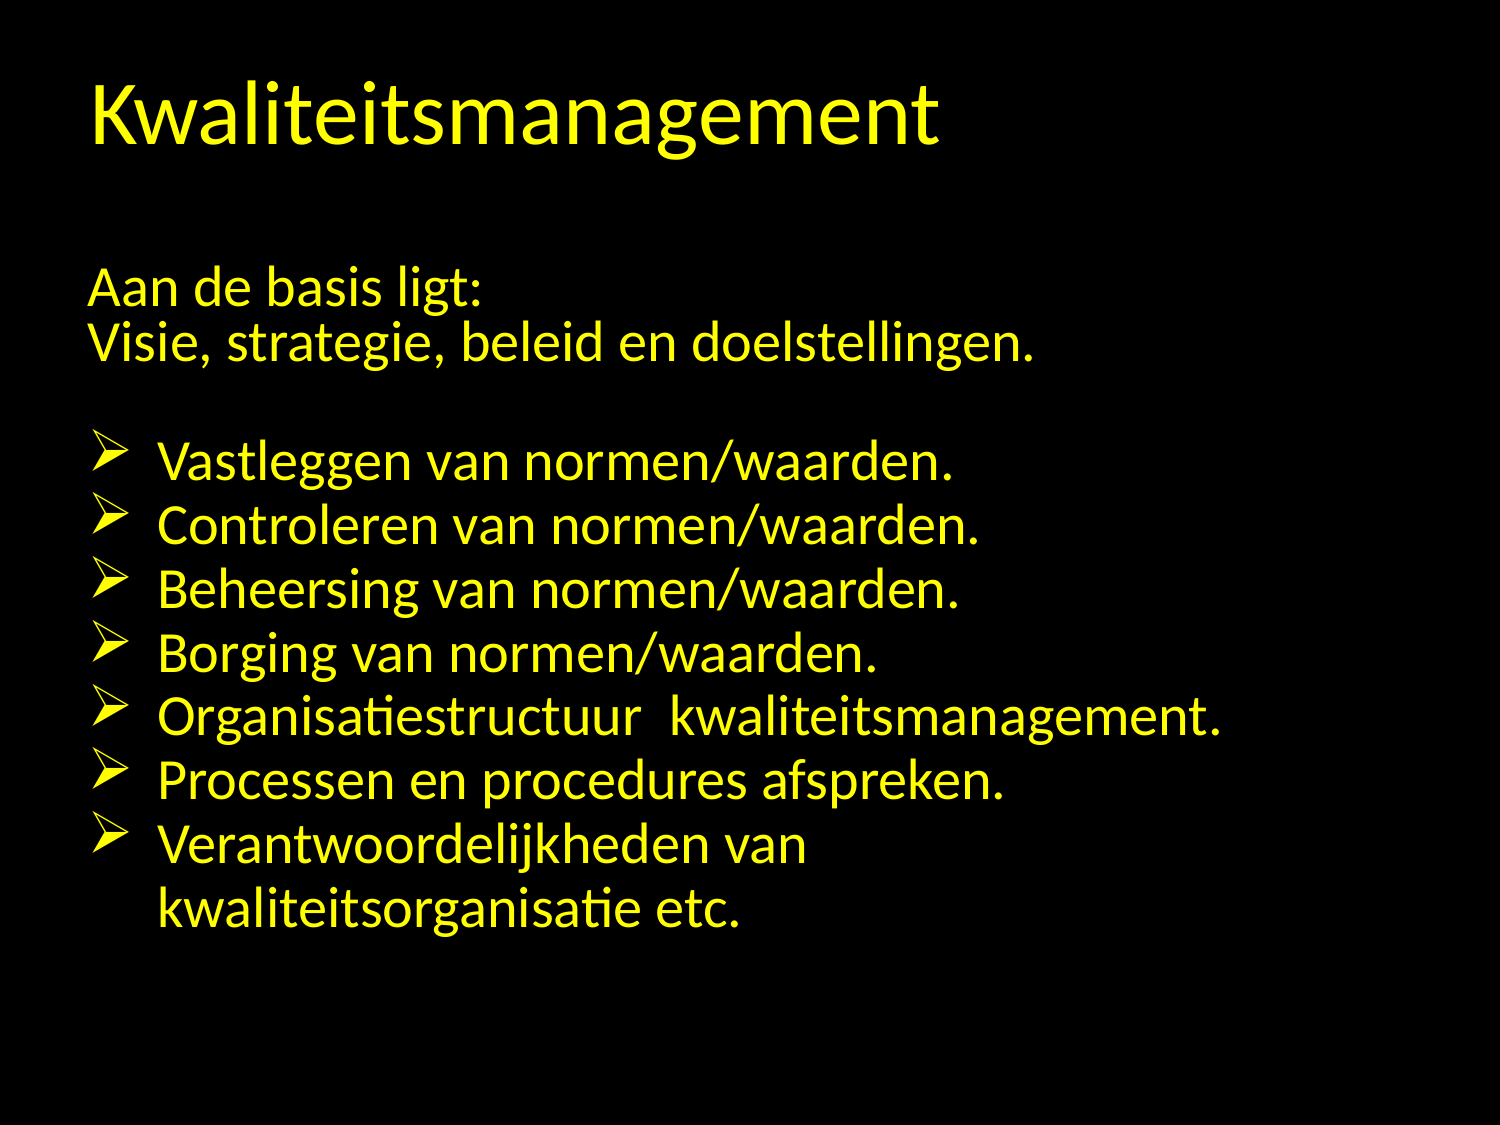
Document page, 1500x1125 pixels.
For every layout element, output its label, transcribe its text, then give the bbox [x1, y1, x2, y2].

title Kwaliteitsmanagement [75, 45, 1425, 171]
list Aan de basis ligt: Visie, strategie, beleid en doelstellingen. Vastleggen van normen/waarden. Controleren van normen/waarden. Beheersing van normen/waarden. Borging van normen/waarden. Organisatiestructuur kwaliteitsmanagement. Processen en procedures afspreken. Verantwoordelijkheden van kwaliteitsorganisatie etc. [72, 240, 1423, 983]
